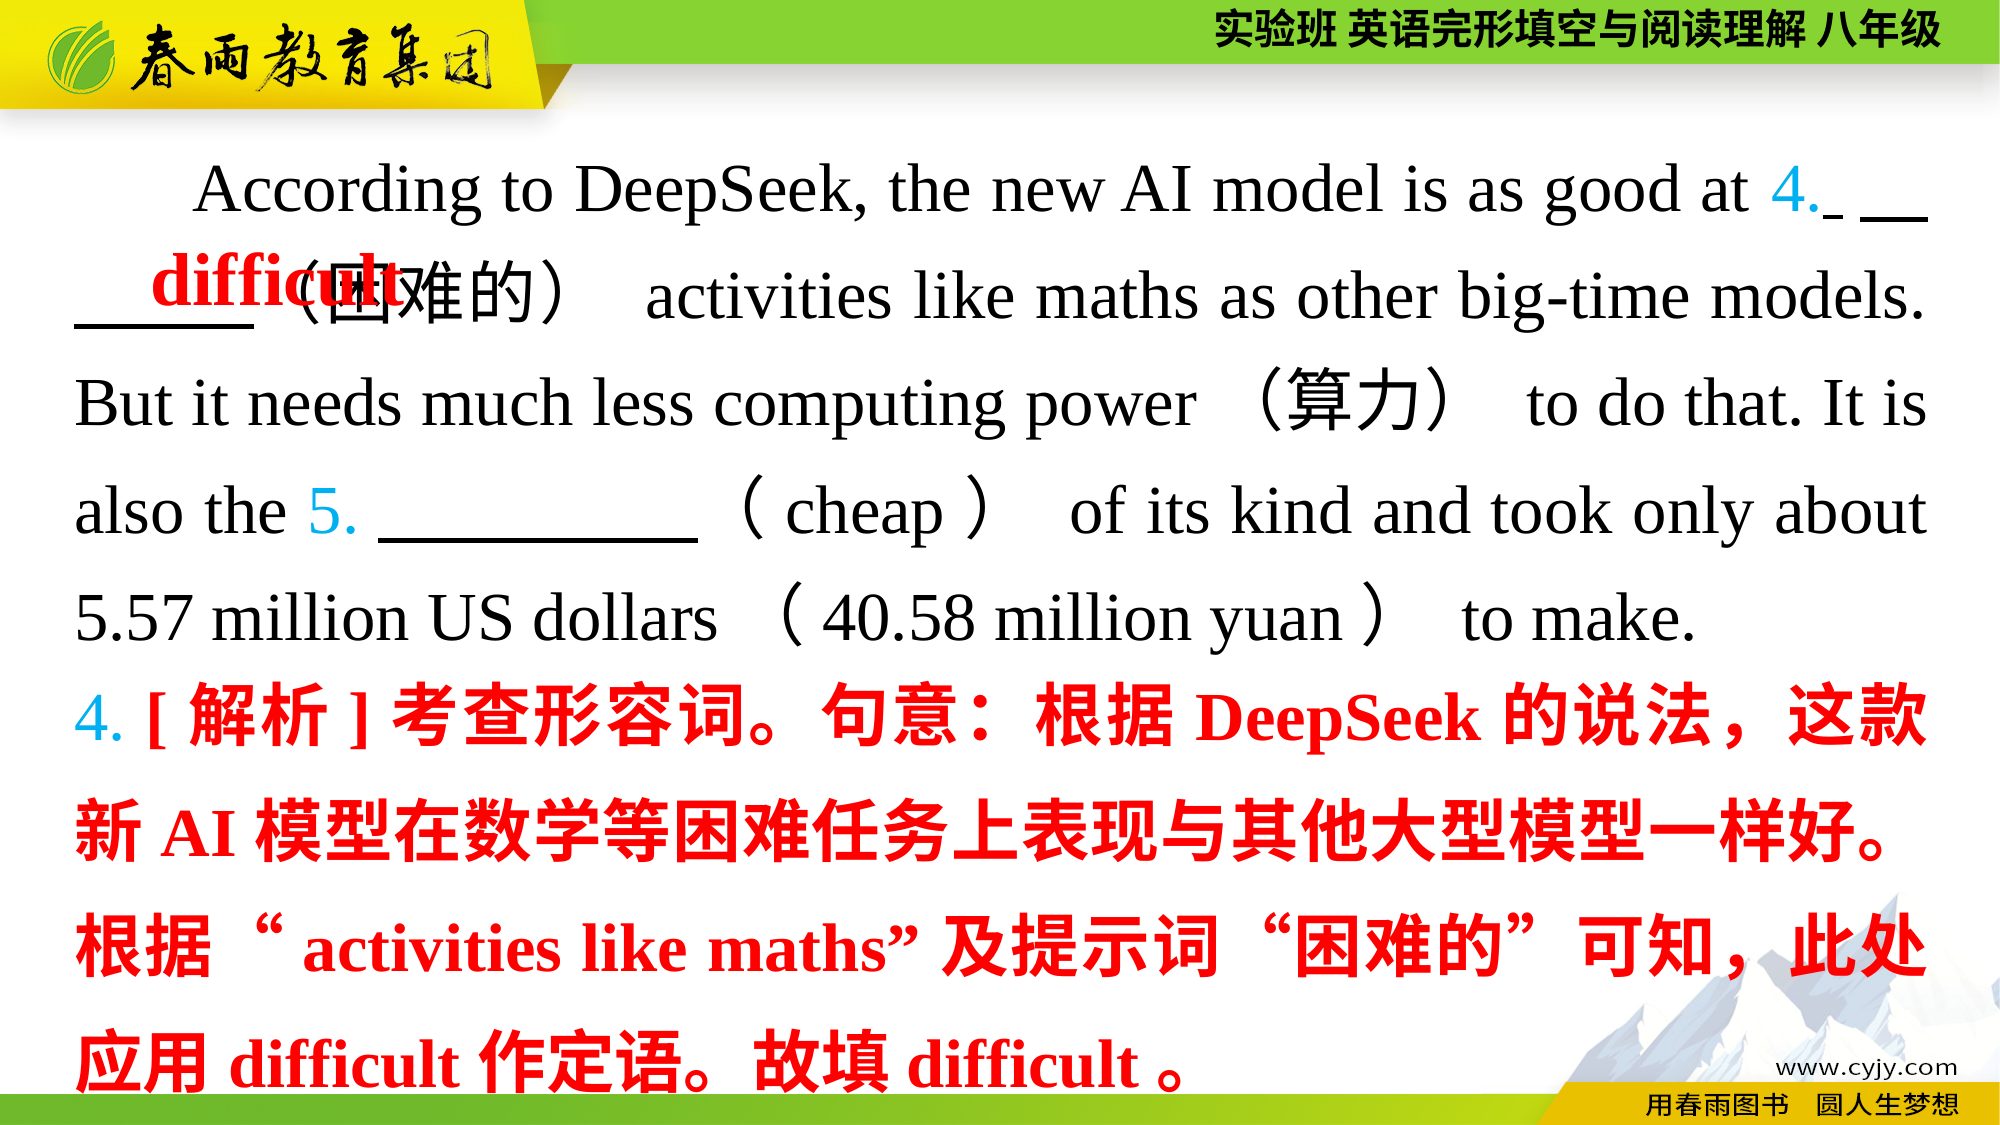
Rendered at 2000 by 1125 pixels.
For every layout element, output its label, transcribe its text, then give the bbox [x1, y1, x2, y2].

picture [0, 0, 2000, 1125]
text_box 4. [解析]考查形容词。句意：根据DeepSeek的说法，这款新AI模型在数学等困难任务上表现与其他大型模型一样好。根据“activities like maths”及提示词“困难的”可知，此处应用difficult作定语。故填difficult。 [59, 631, 1944, 1109]
text_box difficult [135, 222, 420, 328]
list According to DeepSeek, the new AI model is as good at 4. ， （困难的） activities like maths as other big-time models. But it needs much less computing power（算力） to do that. It is also the 5. （cheap） of its kind and took only about 5.57 million US dollars（40.58 million yuan） to make. [59, 110, 1944, 631]
